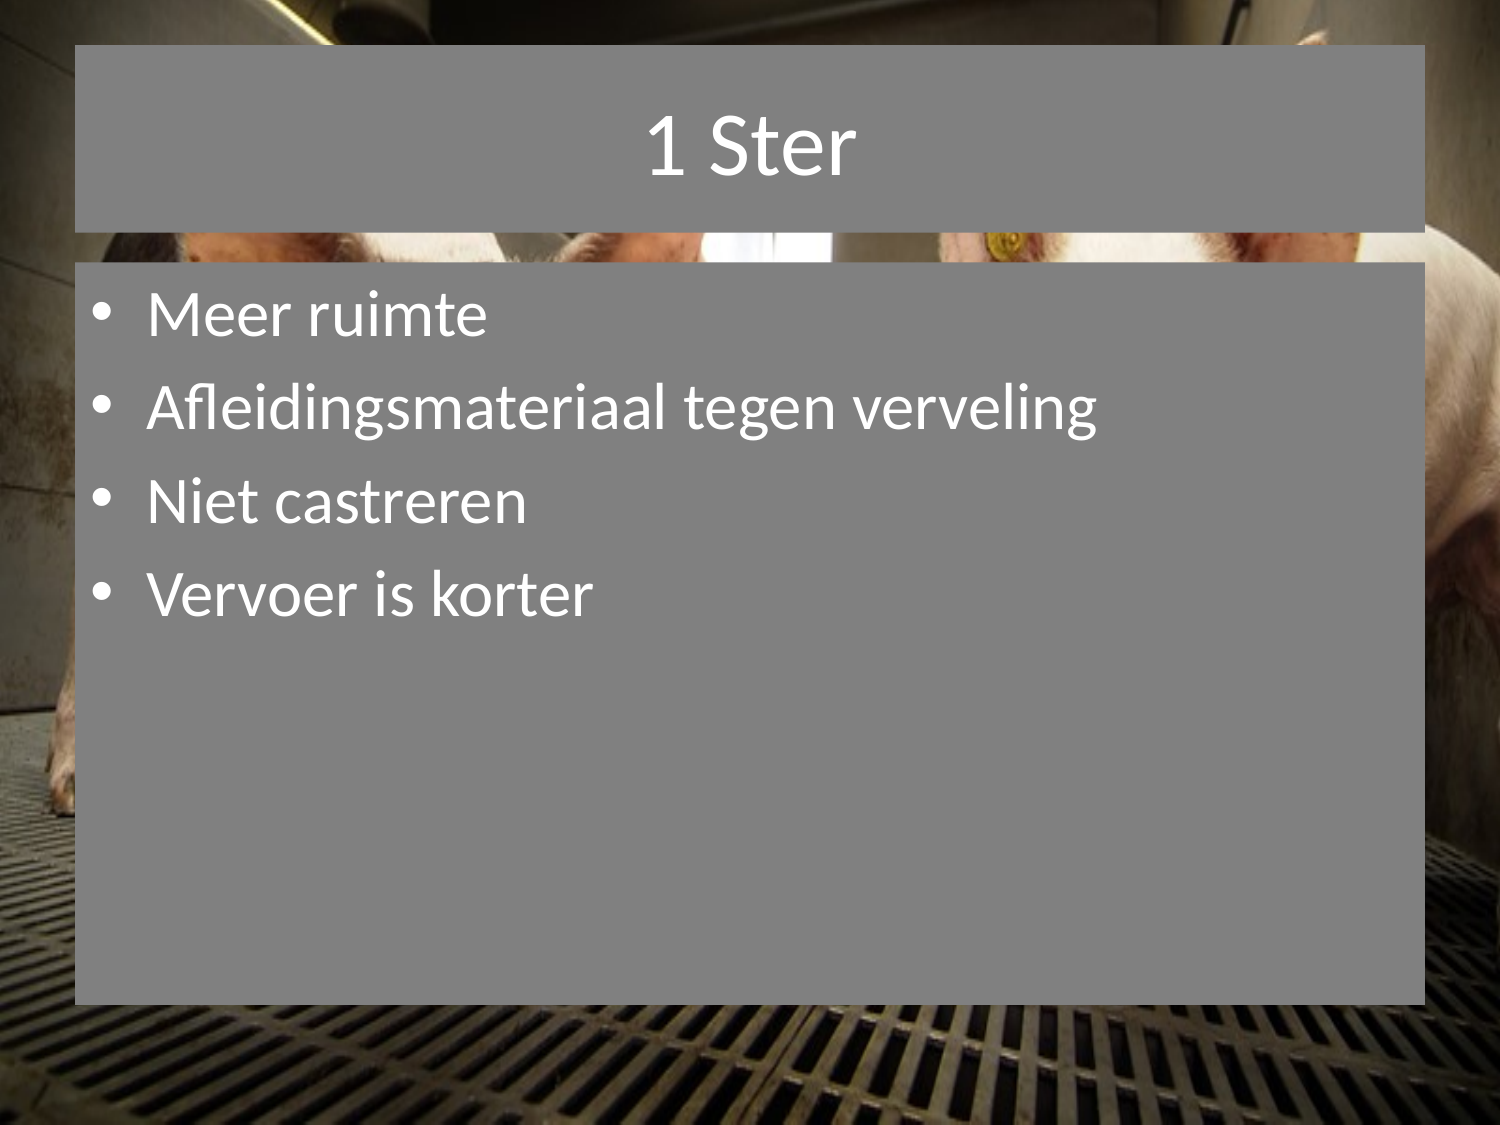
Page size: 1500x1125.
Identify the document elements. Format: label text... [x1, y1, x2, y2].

list Meer ruimte Afleidingsmateriaal tegen verveling Niet castreren Vervoer is korter [75, 262, 1425, 1005]
picture [0, 0, 1500, 1125]
title 1 Ster [75, 45, 1425, 233]
